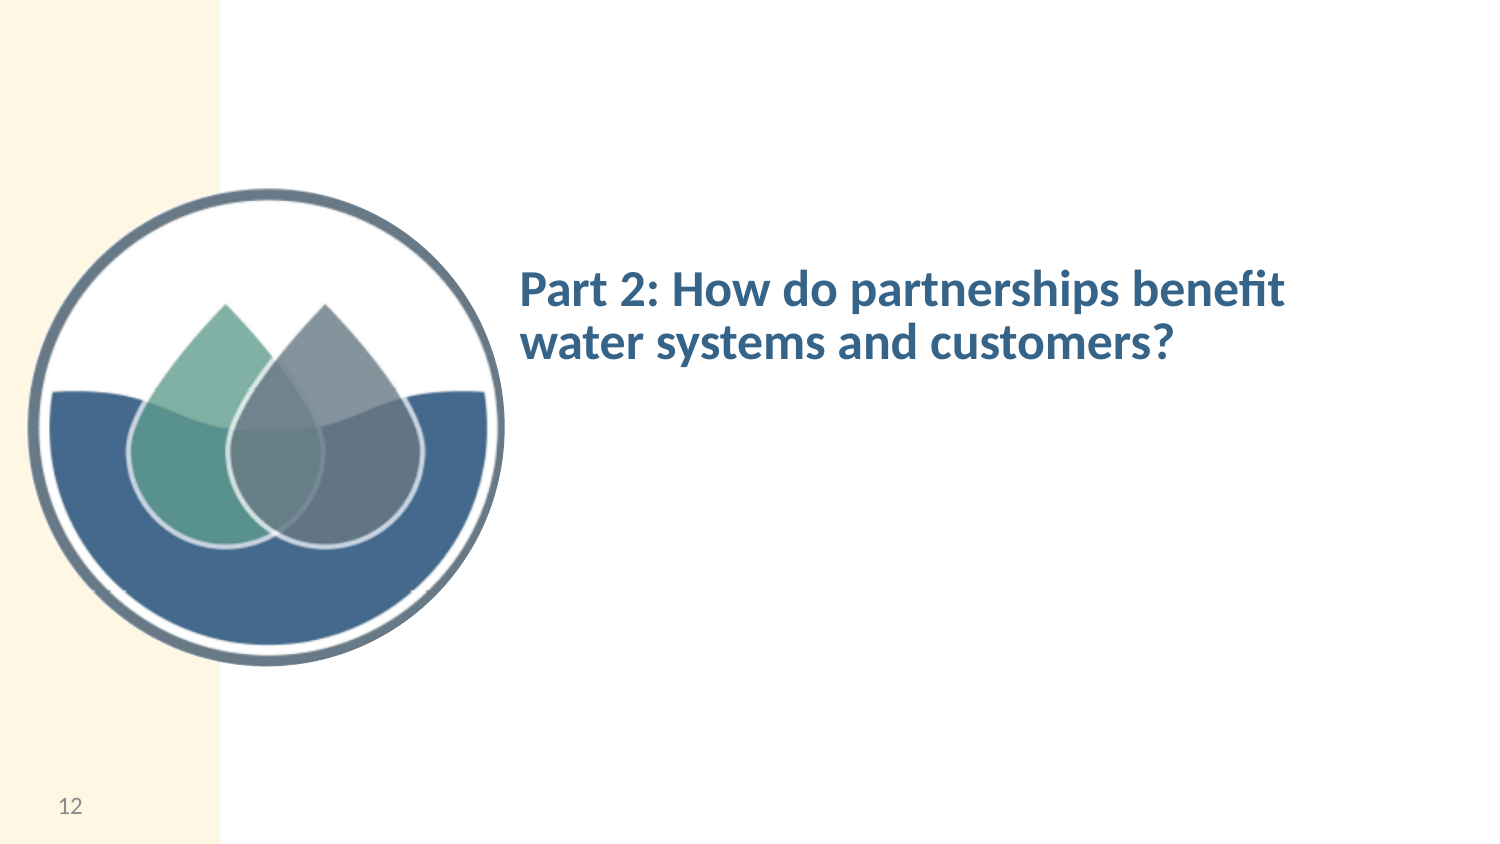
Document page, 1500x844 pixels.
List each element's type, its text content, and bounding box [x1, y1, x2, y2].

slide_number 12 [16, 782, 124, 828]
title Part 2: How do partnerships benefit water systems and customers? [504, 255, 1373, 442]
